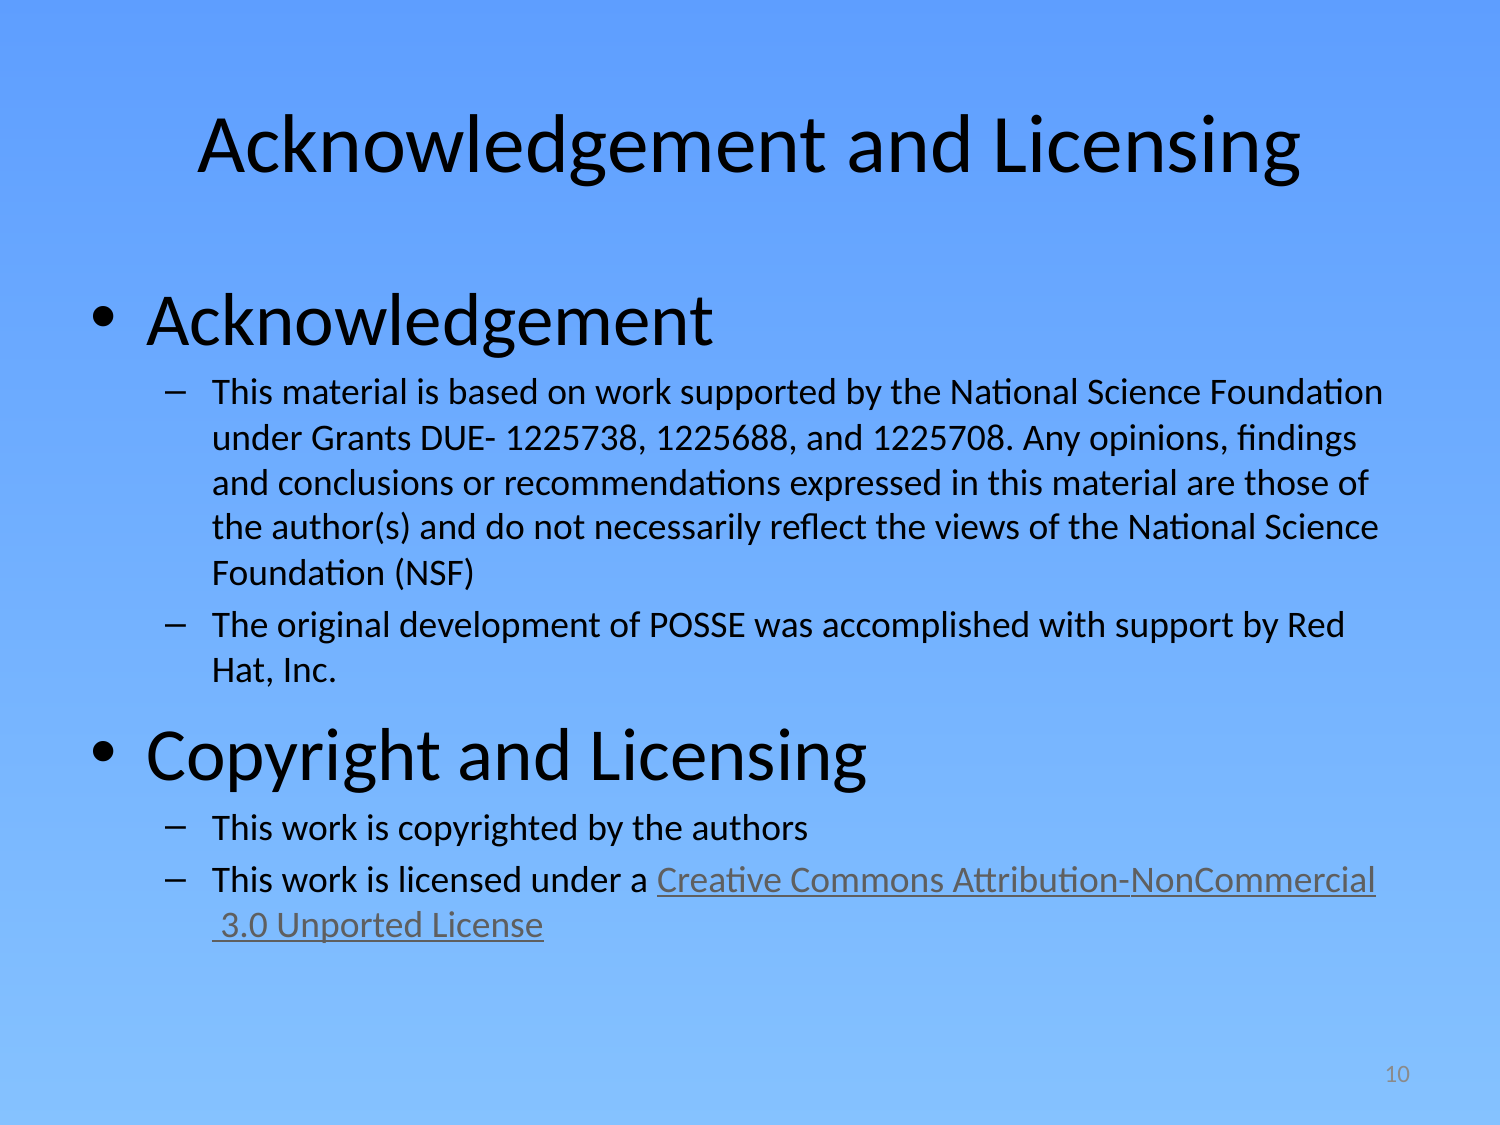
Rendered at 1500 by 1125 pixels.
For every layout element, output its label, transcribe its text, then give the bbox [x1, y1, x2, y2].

list Acknowledgement This material is based on work supported by the National Science Foundation under Grants DUE- 1225738, 1225688, and 1225708. Any opinions, findings and conclusions or recommendations expressed in this material are those of the author(s) and do not necessarily reflect the views of the National Science Foundation (NSF) The original development of POSSE was accomplished with support by Red Hat, Inc. Copyright and Licensing This work is copyrighted by the authors This work is licensed under a Creative Commons Attribution-NonCommercial 3.0 Unported License [74, 262, 1426, 1006]
title Acknowledgement and Licensing [74, 44, 1426, 233]
slide_number 10 [1074, 1042, 1425, 1103]
